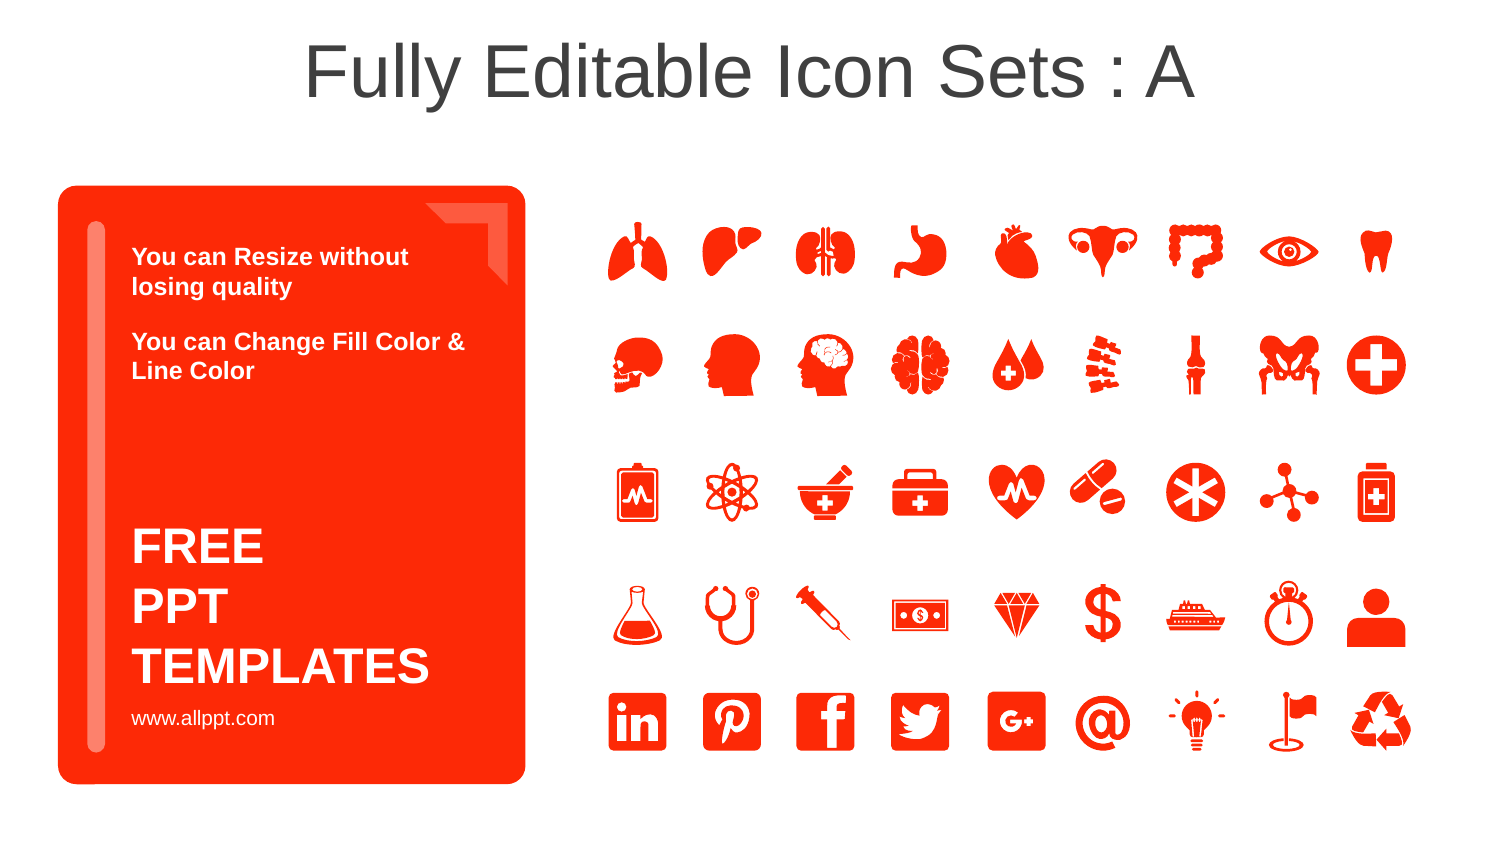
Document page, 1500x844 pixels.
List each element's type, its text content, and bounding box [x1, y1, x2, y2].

text_box [1066, 223, 1140, 280]
text_box [700, 690, 764, 753]
text_box [888, 333, 952, 397]
text_box [1257, 460, 1321, 524]
text_box [614, 460, 661, 524]
text_box [611, 583, 665, 647]
text_box [1083, 582, 1123, 645]
text_box [890, 597, 951, 633]
text_box FREE PPT TEMPLATES [116, 505, 483, 701]
text_box [990, 336, 1046, 393]
text_box [1164, 460, 1228, 524]
text_box [1262, 578, 1316, 648]
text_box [1084, 335, 1122, 395]
text_box [795, 462, 856, 522]
text_box [702, 583, 762, 648]
text_box [700, 224, 764, 279]
text_box [1256, 333, 1322, 397]
text_box [1166, 222, 1226, 281]
text_box www.allppt.com [116, 701, 483, 737]
text_box [1184, 333, 1208, 397]
text_box [795, 332, 856, 399]
text_box [1358, 228, 1395, 275]
text_box [1215, 712, 1228, 720]
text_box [703, 333, 761, 397]
text_box [606, 219, 670, 283]
text_box [889, 690, 952, 753]
text_box [985, 689, 1048, 753]
text_box [1067, 457, 1128, 517]
text_box [1345, 586, 1408, 650]
text_box [794, 690, 857, 753]
text_box [993, 222, 1041, 281]
text_box [1266, 689, 1319, 754]
text_box [890, 466, 950, 518]
text_box [891, 223, 949, 280]
text_box [1257, 234, 1321, 269]
text_box [1166, 688, 1221, 753]
text_box [793, 224, 857, 279]
text_box [986, 462, 1047, 522]
text_box [606, 690, 669, 753]
text_box [1073, 693, 1133, 753]
text_box [610, 335, 665, 395]
text_box [1164, 598, 1228, 633]
text_box [794, 583, 853, 643]
text_box [1348, 689, 1413, 753]
text_box [1344, 333, 1408, 397]
text_box [1355, 460, 1397, 524]
text_box You can Resize without losing quality [116, 233, 483, 309]
text_box [992, 590, 1042, 640]
list Fully Editable Icon Sets : A [0, 20, 1500, 115]
text_box You can Change Fill Color & Line Color [116, 317, 483, 393]
text_box [703, 460, 761, 524]
